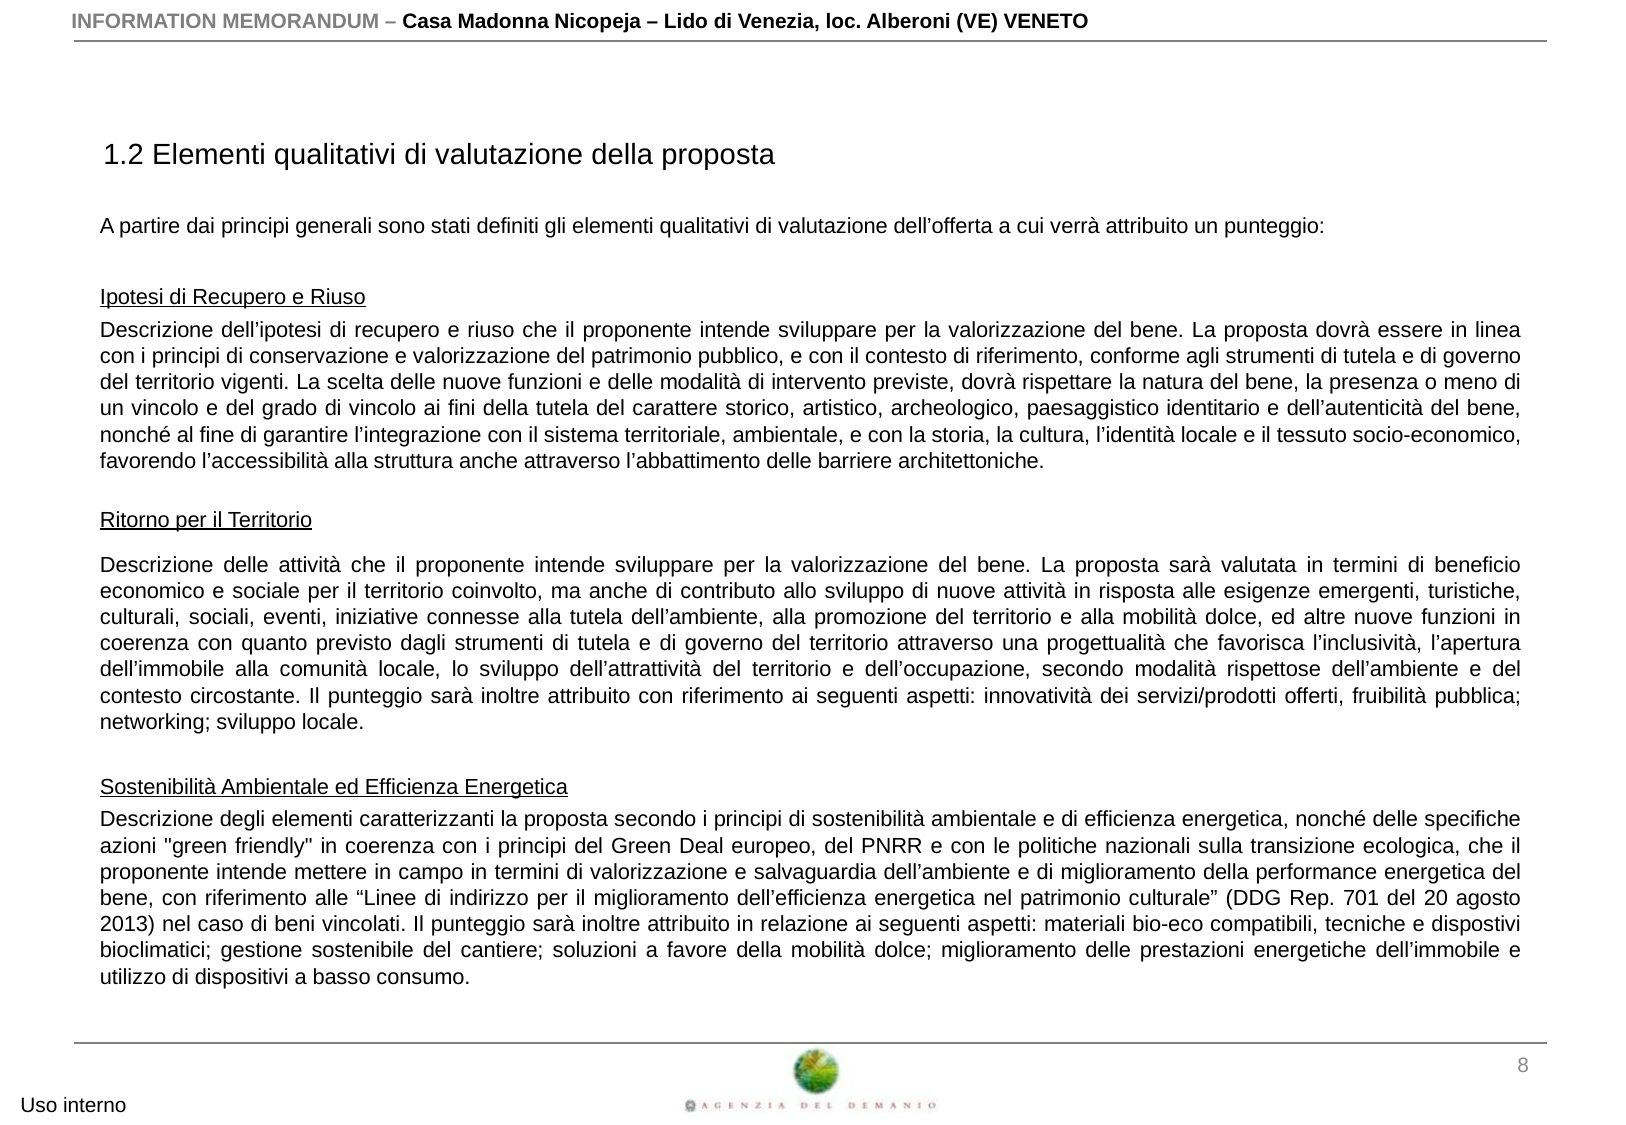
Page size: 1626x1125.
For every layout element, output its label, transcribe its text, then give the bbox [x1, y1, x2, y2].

picture [676, 1044, 944, 1118]
text_box A partire dai principi generali sono stati definiti gli elementi qualitativi di valutazione dell’offerta a cui verrà attribuito un punteggio: Ipotesi di Recupero e Riuso Descrizione dell’ipotesi di recupero e riuso che il proponente intende sviluppare per la valorizzazione del bene. La proposta dovrà essere in linea con i principi di conservazione e valorizzazione del patrimonio pubblico, e con il contesto di riferimento, conforme agli strumenti di tutela e di governo del territorio vigenti. La scelta delle nuove funzioni e delle modalità di intervento previste, dovrà rispettare la natura del bene, la presenza o meno di un vincolo e del grado di vincolo ai fini della tutela del carattere storico, artistico, archeologico, paesaggistico identitario e dell’autenticità del bene, nonché al fine di garantire l’integrazione con il sistema territoriale, ambientale, e con la storia, la cultura, l’identità locale e il tessuto socio-economico, favorendo l’accessibilità alla struttura anche attraverso l’abbattimento delle barriere architettoniche. Ritorno per il Territorio Descrizione delle attività che il proponente intende sviluppare per la valorizzazione del bene. La proposta sarà valutata in termini di beneficio economico e sociale per il territorio coinvolto, ma anche di contributo allo sviluppo di nuove attività in risposta alle esigenze emergenti, turistiche, culturali, sociali, eventi, iniziative connesse alla tutela dell’ambiente, alla promozione del territorio e alla mobilità dolce, ed altre nuove funzioni in coerenza con quanto previsto dagli strumenti di tutela e di governo del territorio attraverso una progettualità che favorisca l’inclusività, l’apertura dell’immobile alla comunità locale, lo sviluppo dell’attrattività del territorio e dell’occupazione, secondo modalità rispettose dell’ambiente e del contesto circostante. Il punteggio sarà inoltre attribuito con riferimento ai seguenti aspetti: innovatività dei servizi/prodotti offerti, fruibilità pubblica; networking; sviluppo locale. Sostenibilità Ambientale ed Efficienza Energetica Descrizione degli elementi caratterizzanti la proposta secondo i principi di sostenibilità ambientale e di efficienza energetica, nonché delle specifiche azioni "green friendly" in coerenza con i principi del Green Deal europeo, del PNRR e con le politiche nazionali sulla transizione ecologica, che il proponente intende mettere in campo in termini di valorizzazione e salvaguardia dell’ambiente e di miglioramento della performance energetica del bene, con riferimento alle “Linee di indirizzo per il miglioramento dell’efficienza energetica nel patrimonio culturale” (DDG Rep. 701 del 20 agosto 2013) nel caso di beni vincolati. Il punteggio sarà inoltre attribuito in relazione ai seguenti aspetti: materiali bio-eco compatibili, tecniche e dispostivi bioclimatici; gestione sostenibile del cantiere; soluzioni a favore della mobilità dolce; miglioramento delle prestazioni energetiche dell’immobile e utilizzo di dispositivi a basso consumo. [85, 204, 1539, 996]
text_box 1.2 Elementi qualitativi di valutazione della proposta [88, 127, 1515, 178]
text_box 8 [1164, 1034, 1544, 1094]
